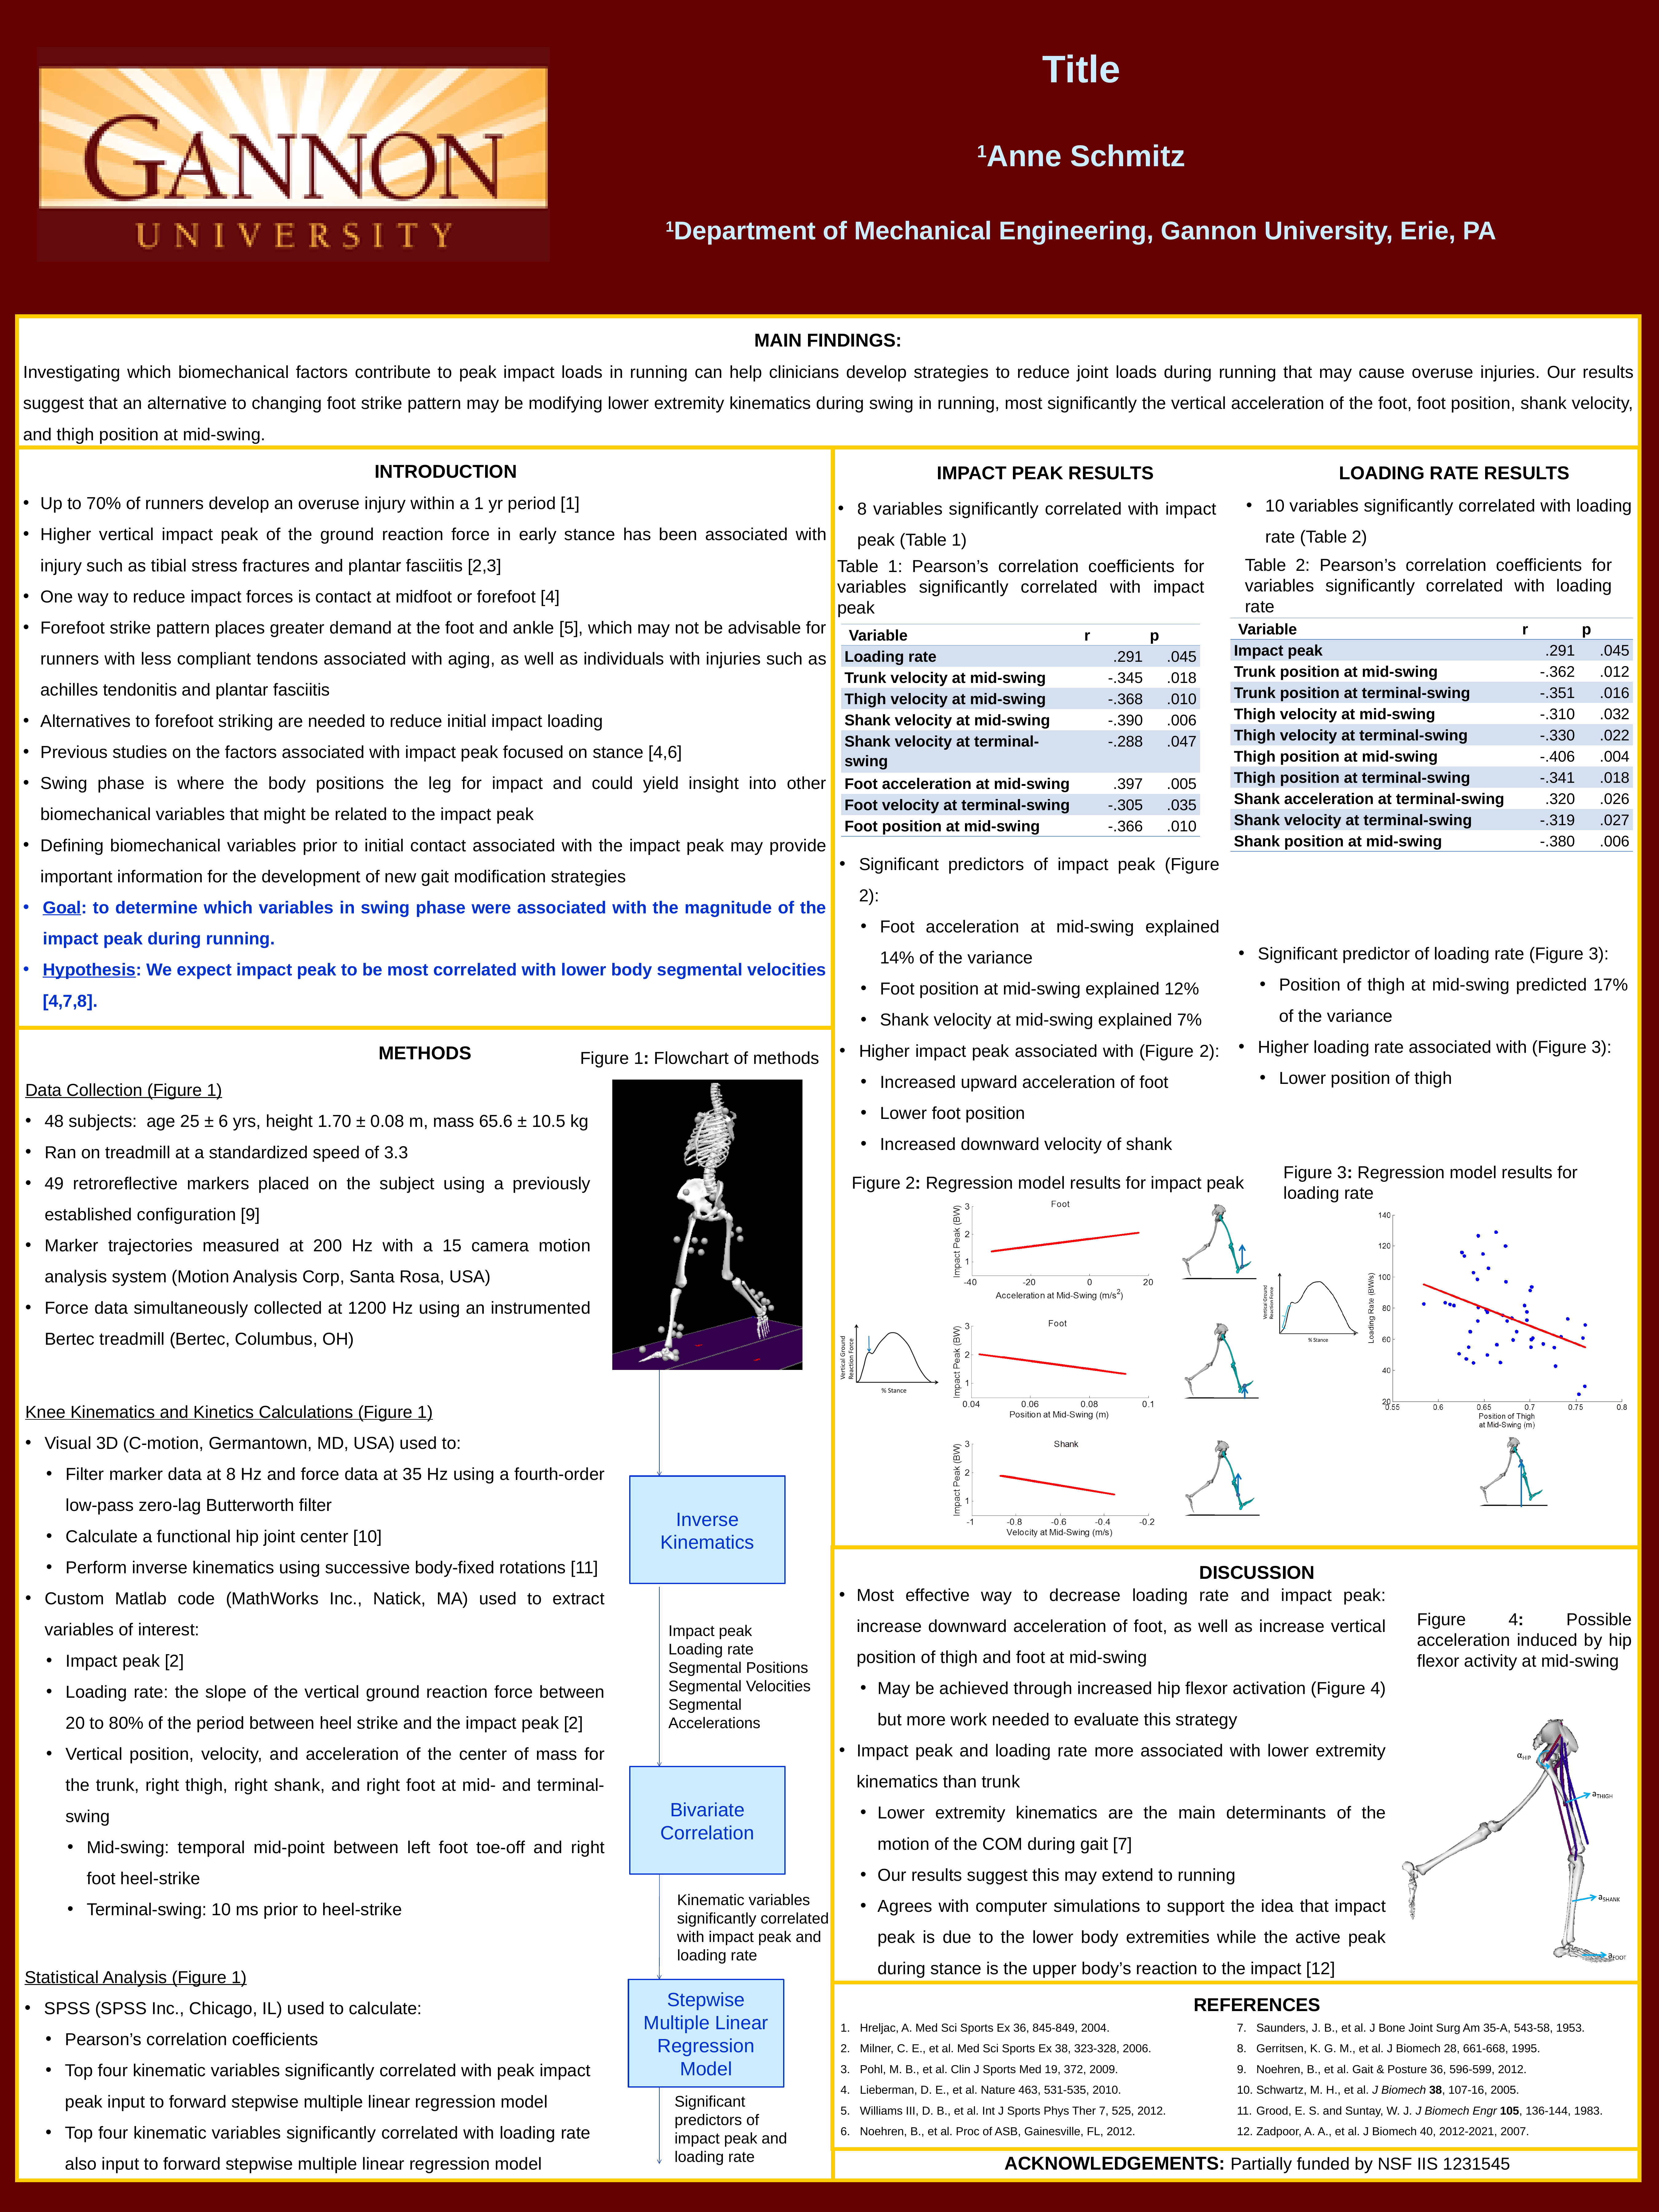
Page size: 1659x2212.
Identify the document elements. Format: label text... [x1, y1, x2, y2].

table_cell .047 [1146, 730, 1200, 773]
text_box Inverse Kinematics [629, 1475, 786, 1584]
table_header r [1081, 624, 1146, 645]
text_box LOADING RATE RESULTS [1227, 447, 1640, 485]
table_cell .045 [1579, 640, 1633, 661]
table_cell .012 [1579, 661, 1633, 682]
table_cell .006 [1579, 830, 1633, 851]
table_cell .032 [1579, 703, 1633, 724]
text_box Table 2: Pearson’s correlation coefficients for variables significantly correlated with loading rate [1240, 551, 1617, 618]
table_cell .018 [1579, 767, 1633, 788]
table_header p [1146, 624, 1200, 645]
table_cell .026 [1579, 788, 1633, 809]
table_cell -.406 [1519, 745, 1579, 767]
table_cell -.330 [1519, 724, 1579, 745]
table_cell -.288 [1081, 730, 1146, 773]
table_cell .320 [1519, 788, 1579, 809]
table_cell .027 [1579, 809, 1633, 830]
table_cell Shank velocity at mid-swing [841, 709, 1081, 730]
table_cell .035 [1146, 794, 1200, 815]
table_cell .291 [1081, 645, 1146, 667]
text_box Figure 2: Regression model results for impact peak [836, 1167, 1260, 1194]
table_cell -.366 [1081, 815, 1146, 836]
text_box Figure 1: Flowchart of methods [572, 1033, 831, 1072]
table_cell .010 [1146, 688, 1200, 709]
table_cell .006 [1146, 709, 1200, 730]
table_cell Thigh position at mid-swing [1230, 745, 1519, 767]
text_box [833, 448, 1640, 1547]
text_box Hreljac, A. Med Sci Sports Ex 36, 845-849, 2004. Milner, C. E., et al. Med Sci Sports Ex 38, 323-328, 2006. Pohl, M. B., et al. Clin J Sports Med 19, 372, 2009. Lieberman, D. E., et al. Nature 463, 531-535, 2010. Williams III, D. B., et al. Int J Sports Phys Ther 7, 525, 2012. Noehren, B., et al. Proc of ASB, Gainesville, FL, 2012. Saunders, J. B., et al. J Bone Joint Surg Am 35-A, 543-58, 1953. Gerritsen, K. G. M., et al. J Biomech 28, 661-668, 1995. Noehren, B., et al. Gait & Posture 36, 596-599, 2012. Schwartz, M. H., et al. J Biomech 38, 107-16, 2005. Grood, E. S. and Suntay, W. J. J Biomech Engr 105, 136-144, 1983. Zadpoor, A. A., et al. J Biomech 40, 2012-2021, 2007. [834, 2012, 1640, 2139]
text_box Significant predictors of impact peak and loading rate [667, 2088, 814, 2169]
table_cell -.341 [1519, 767, 1579, 788]
table_cell .022 [1579, 724, 1633, 745]
table_cell Trunk position at mid-swing [1230, 661, 1519, 682]
table_cell Foot acceleration at mid-swing [841, 773, 1081, 794]
table_cell Foot velocity at terminal-swing [841, 794, 1081, 815]
text_box Knee Kinematics and Kinetics Calculations (Figure 1) Visual 3D (C-motion, Germantown, MD, USA) used to: Filter marker data at 8 Hz and force data at 35 Hz using a fourth-order low-pass zero-lag Butterworth filter Calculate a functional hip joint center [10] Perform inverse kinematics using successive body-fixed rotations [11] Custom Matlab code (MathWorks Inc., Natick, MA) used to extract variables of interest: Impact peak [2] Loading rate: the slope of the vertical ground reaction force between 20 to 80% of the period between heel strike and the impact peak [2] Vertical position, velocity, and acceleration of the center of mass for the trunk, right thigh, right shank, and right foot at mid- and terminal-swing Mid-swing: temporal mid-point between left foot toe-off and right foot heel-strike Terminal-swing: 10 ms prior to heel-strike [18, 1386, 613, 1923]
text_box Significant predictor of loading rate (Figure 3): Position of thigh at mid-swing predicted 17% of the variance Higher loading rate associated with (Figure 3): Lower position of thigh [1234, 930, 1633, 1090]
table_cell .004 [1579, 745, 1633, 767]
table_cell .010 [1146, 815, 1200, 836]
table_cell Foot position at mid-swing [841, 815, 1081, 836]
table_cell Loading rate [841, 645, 1081, 667]
text_box DISCUSSION [832, 1968, 1640, 1983]
text_box 8 variables significantly correlated with impact peak (Table 1) [830, 483, 1224, 555]
table_cell .005 [1146, 773, 1200, 794]
text_box Statistical Analysis (Figure 1) SPSS (SPSS Inc., Chicago, IL) used to calculate: Pearson’s correlation coefficients Top four kinematic variables significantly correlated with peak impact peak input to forward stepwise multiple linear regression model Top four kinematic variables significantly correlated with loading rate also input to forward stepwise multiple linear regression model [17, 1951, 598, 2177]
table_cell -.305 [1081, 794, 1146, 815]
table_cell -.380 [1519, 830, 1579, 851]
table_cell -.319 [1519, 809, 1579, 830]
text_box Bivariate Correlation [629, 1766, 786, 1875]
table_cell -.351 [1519, 682, 1579, 703]
table_cell .291 [1519, 640, 1579, 661]
table_cell Shank velocity at terminal-swing [1230, 809, 1519, 830]
table_cell Trunk velocity at mid-swing [841, 667, 1081, 688]
text_box 10 variables significantly correlated with loading rate (Table 2) [1238, 485, 1640, 555]
table_cell Thigh position at terminal-swing [1230, 767, 1519, 788]
text_box METHODS [17, 1028, 833, 2181]
table_header r [1519, 618, 1579, 639]
table_cell Trunk position at terminal-swing [1230, 682, 1519, 703]
text_box IMPACT PEAK RESULTS [830, 447, 1219, 485]
table_header p [1579, 618, 1633, 639]
picture [37, 47, 559, 262]
table_cell .397 [1081, 773, 1146, 794]
table_cell -.390 [1081, 709, 1146, 730]
text_box Data Collection (Figure 1) 48 subjects: age 25 ± 6 yrs, height 1.70 ± 0.08 m, mass 65.6 ± 10.5 kg Ran on treadmill at a standardized speed of 3.3 49 retroreflective markers placed on the subject using a previously established configuration [9] Marker trajectories measured at 200 Hz with a 15 camera motion analysis system (Motion Analysis Corp, Santa Rosa, USA) Force data simultaneously collected at 1200 Hz using an instrumented Bertec treadmill (Bertec, Columbus, OH) [18, 1064, 598, 1352]
table_cell Thigh velocity at mid-swing [841, 688, 1081, 709]
table_cell Thigh velocity at mid-swing [1230, 703, 1519, 724]
text_box Table 1: Pearson’s correlation coefficients for variables significantly correlated with impact peak [833, 552, 1209, 619]
text_box Significant predictors of impact peak (Figure 2): Foot acceleration at mid-swing explained 14% of the variance Foot position at mid-swing explained 12% Shank velocity at mid-swing explained 7% Higher impact peak associated with (Figure 2): Increased upward acceleration of foot Lower foot position Increased downward velocity of shank [835, 840, 1224, 1156]
text_box DISCUSSION [832, 1547, 1640, 1719]
text_box Figure 4: Possible acceleration induced by hip flexor activity at mid-swing [1409, 1604, 1640, 1674]
table_cell Impact peak [1230, 640, 1519, 661]
table_header Variable [1230, 618, 1519, 639]
table_cell -.368 [1081, 688, 1146, 709]
table_cell .016 [1579, 682, 1633, 703]
table_cell .018 [1146, 667, 1200, 688]
text_box Title 1Anne Schmitz 1Department of Mechanical Engineering, Gannon University, Erie, PA [531, 42, 1632, 247]
picture [1393, 1719, 1640, 1966]
table_cell .045 [1146, 645, 1200, 667]
text_box Most effective way to decrease loading rate and impact peak: increase downward acceleration of foot, as well as increase vertical position of thigh and foot at mid-swing May be achieved through increased hip flexor activation (Figure 4) but more work needed to evaluate this strategy Impact peak and loading rate more associated with lower extremity kinematics than trunk Lower extremity kinematics are the main determinants of the motion of the COM during gait [7] Our results suggest this may extend to running Agrees with computer simulations to support the idea that impact peak is due to the lower body extremities while the active peak during stance is the upper body’s reaction to the impact [12] [831, 1569, 1394, 1982]
table_cell -.362 [1519, 661, 1579, 682]
table_cell Shank velocity at terminal-swing [841, 730, 1081, 773]
table_header Variable [841, 624, 1081, 645]
table_cell Shank position at mid-swing [1230, 830, 1519, 851]
table_cell -.310 [1519, 703, 1579, 724]
text_box Figure 3: Regression model results for loading rate [1276, 1157, 1634, 1206]
picture [836, 1194, 1634, 1546]
table_cell Shank acceleration at terminal-swing [1230, 788, 1519, 809]
text_box INTRODUCTION Up to 70% of runners develop an overuse injury within a 1 yr period [1] Higher vertical impact peak of the ground reaction force in early stance has been associated with injury such as tibial stress fractures and plantar fasciitis [2,3] One way to reduce impact forces is contact at midfoot or forefoot [4] Forefoot strike pattern places greater demand at the foot and ankle [5], which may not be advisable for runners with less compliant tendons associated with aging, as well as individuals with injuries such as achilles tendonitis and plantar fasciitis Alternatives to forefoot striking are needed to reduce initial impact loading Previous studies on the factors associated with impact peak focused on stance [4,6] Swing phase is where the body positions the leg for impact and could yield insight into other biomechanical variables that might be related to the impact peak Defining biomechanical variables prior to initial contact associated with the impact peak may provide important information for the development of new gait modification strategies Goal: to determine which variables in swing phase were associated with the magnitude of the impact peak during running. Hypothesis: We expect impact peak to be most correlated with lower body segmental velocities [4,7,8]. [17, 448, 833, 1028]
text_box Impact peak Loading rate Segmental Positions Segmental Velocities Segmental Accelerations [661, 1617, 830, 1735]
table_cell Thigh velocity at terminal-swing [1230, 724, 1519, 745]
text_box ACKNOWLEDGEMENTS: Partially funded by NSF IIS 1231545 [833, 2149, 1640, 2181]
text_box Stepwise Multiple Linear Regression Model [628, 1979, 784, 2088]
picture [612, 1080, 803, 1370]
text_box Kinematic variables significantly correlated with impact peak and loading rate [669, 1886, 831, 1967]
table_cell -.345 [1081, 667, 1146, 688]
text_box REFERENCES [832, 1983, 1640, 2149]
text_box MAIN FINDINGS: Investigating which biomechanical factors contribute to peak impact loads in running can help clinicians develop strategies to reduce joint loads during running that may cause overuse injuries. Our results suggest that an alternative to changing foot strike pattern may be modifying lower extremity kinematics during swing in running, most significantly the vertical acceleration of the foot, foot position, shank velocity, and thigh position at mid-swing. [17, 316, 1640, 448]
